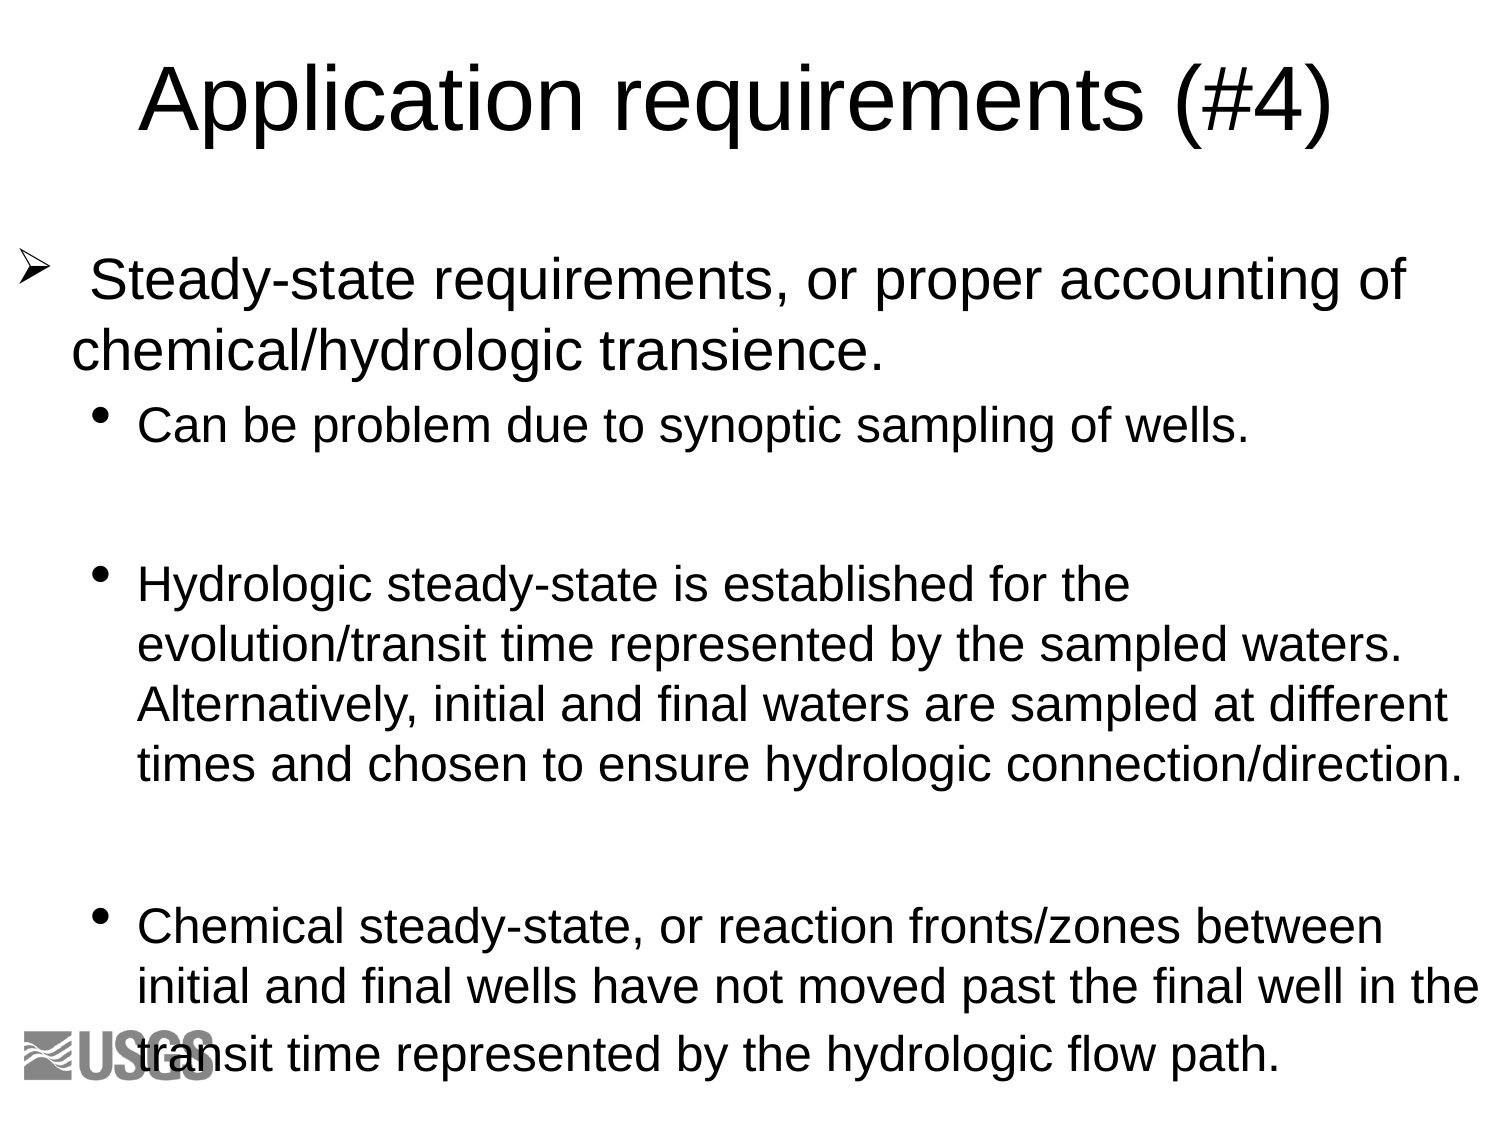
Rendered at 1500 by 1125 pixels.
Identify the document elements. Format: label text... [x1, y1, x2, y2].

list Steady-state requirements, or proper accounting of chemical/hydrologic transience. Can be problem due to synoptic sampling of wells. Hydrologic steady-state is established for the evolution/transit time represented by the sampled waters. Alternatively, initial and final waters are sampled at different times and chosen to ensure hydrologic connection/direction. Chemical steady-state, or reaction fronts/zones between initial and final wells have not moved past the final well in the transit time represented by the hydrologic flow path. [0, 224, 1500, 1088]
title Application requirements (#4) [62, 0, 1413, 188]
